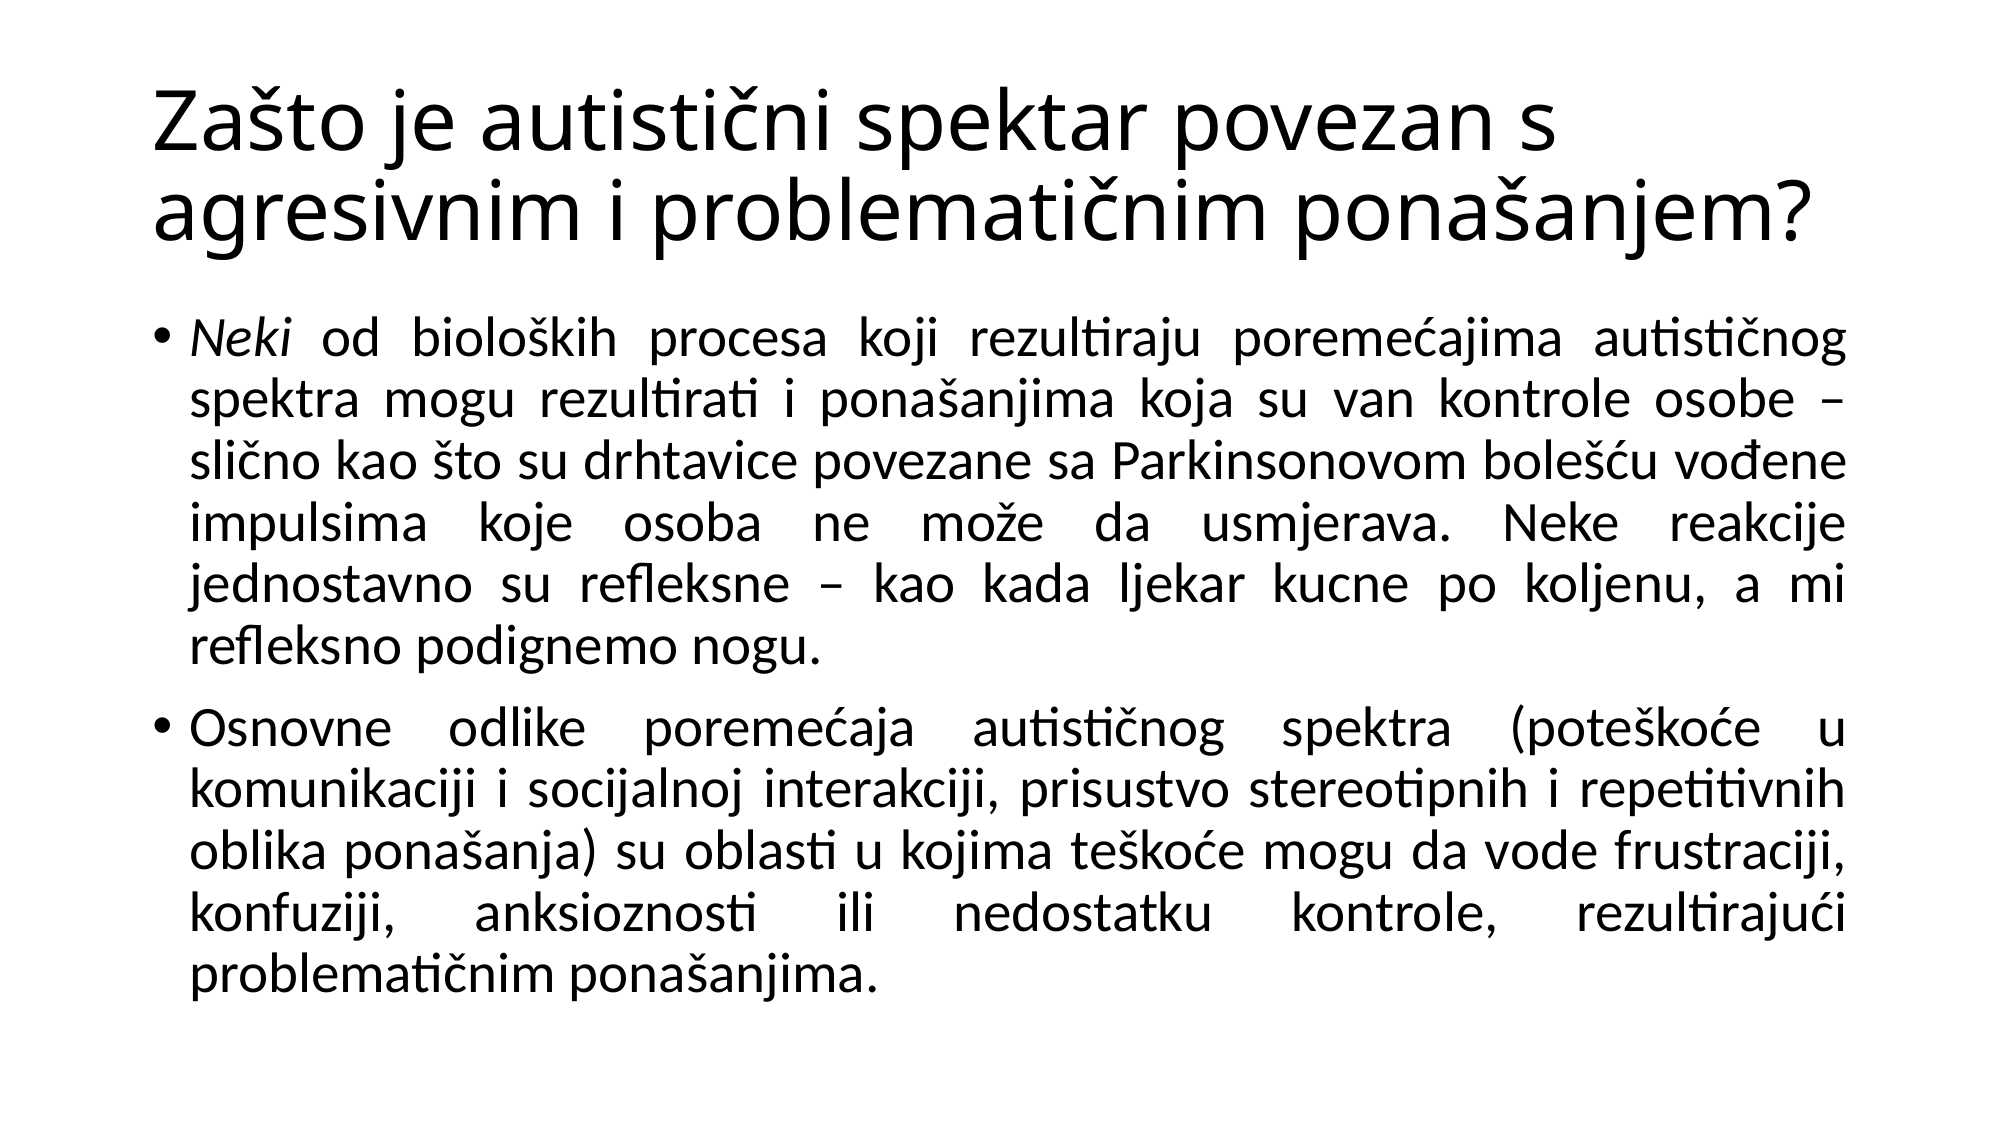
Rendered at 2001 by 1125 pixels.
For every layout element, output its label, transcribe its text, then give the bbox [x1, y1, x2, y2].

title Zašto je autistični spektar povezan s agresivnim i problematičnim ponašanjem? [137, 59, 1863, 278]
list Neki od bioloških procesa koji rezultiraju poremećajima autističnog spektra mogu rezultirati i ponašanjima koja su van kontrole osobe – slično kao što su drhtavice povezane sa Parkinsonovom bolešću vođene impulsima koje osoba ne može da usmjerava. Neke reakcije jednostavno su refleksne – kao kada ljekar kucne po koljenu, a mi refleksno podignemo nogu. Osnovne odlike poremećaja autističnog spektra (poteškoće u komunikaciji i socijalnoj interakciji, prisustvo stereotipnih i repetitivnih oblika ponašanja) su oblasti u kojima teškoće mogu da vode frustraciji, konfuziji, anksioznosti ili nedostatku kontrole, rezultirajući problematičnim ponašanjima. [137, 299, 1863, 1014]
